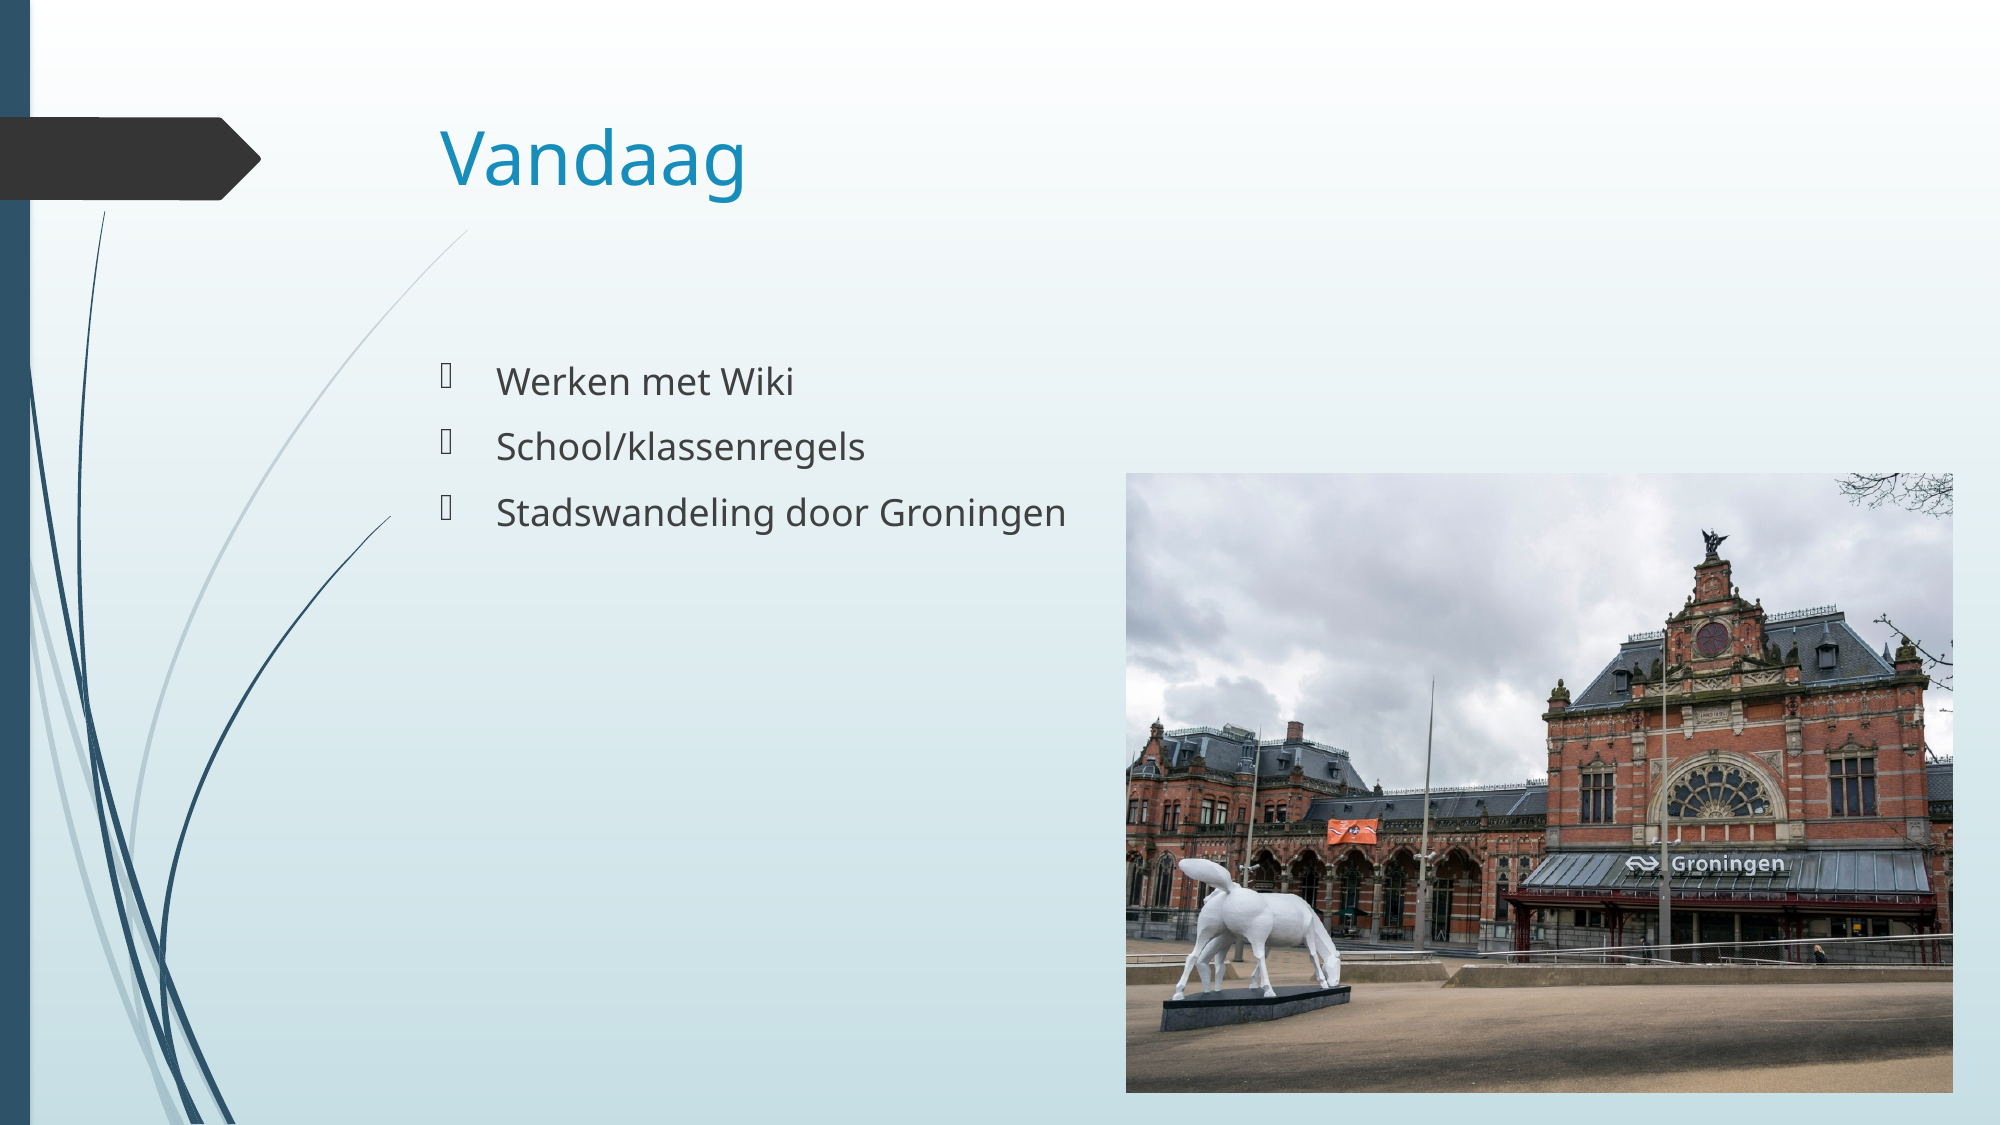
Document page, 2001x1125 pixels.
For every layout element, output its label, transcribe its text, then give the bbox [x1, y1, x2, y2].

title Vandaag [425, 102, 1888, 313]
list Werken met Wiki School/klassenregels Stadswandeling door Groningen [424, 350, 1888, 970]
picture [1126, 473, 1953, 1094]
